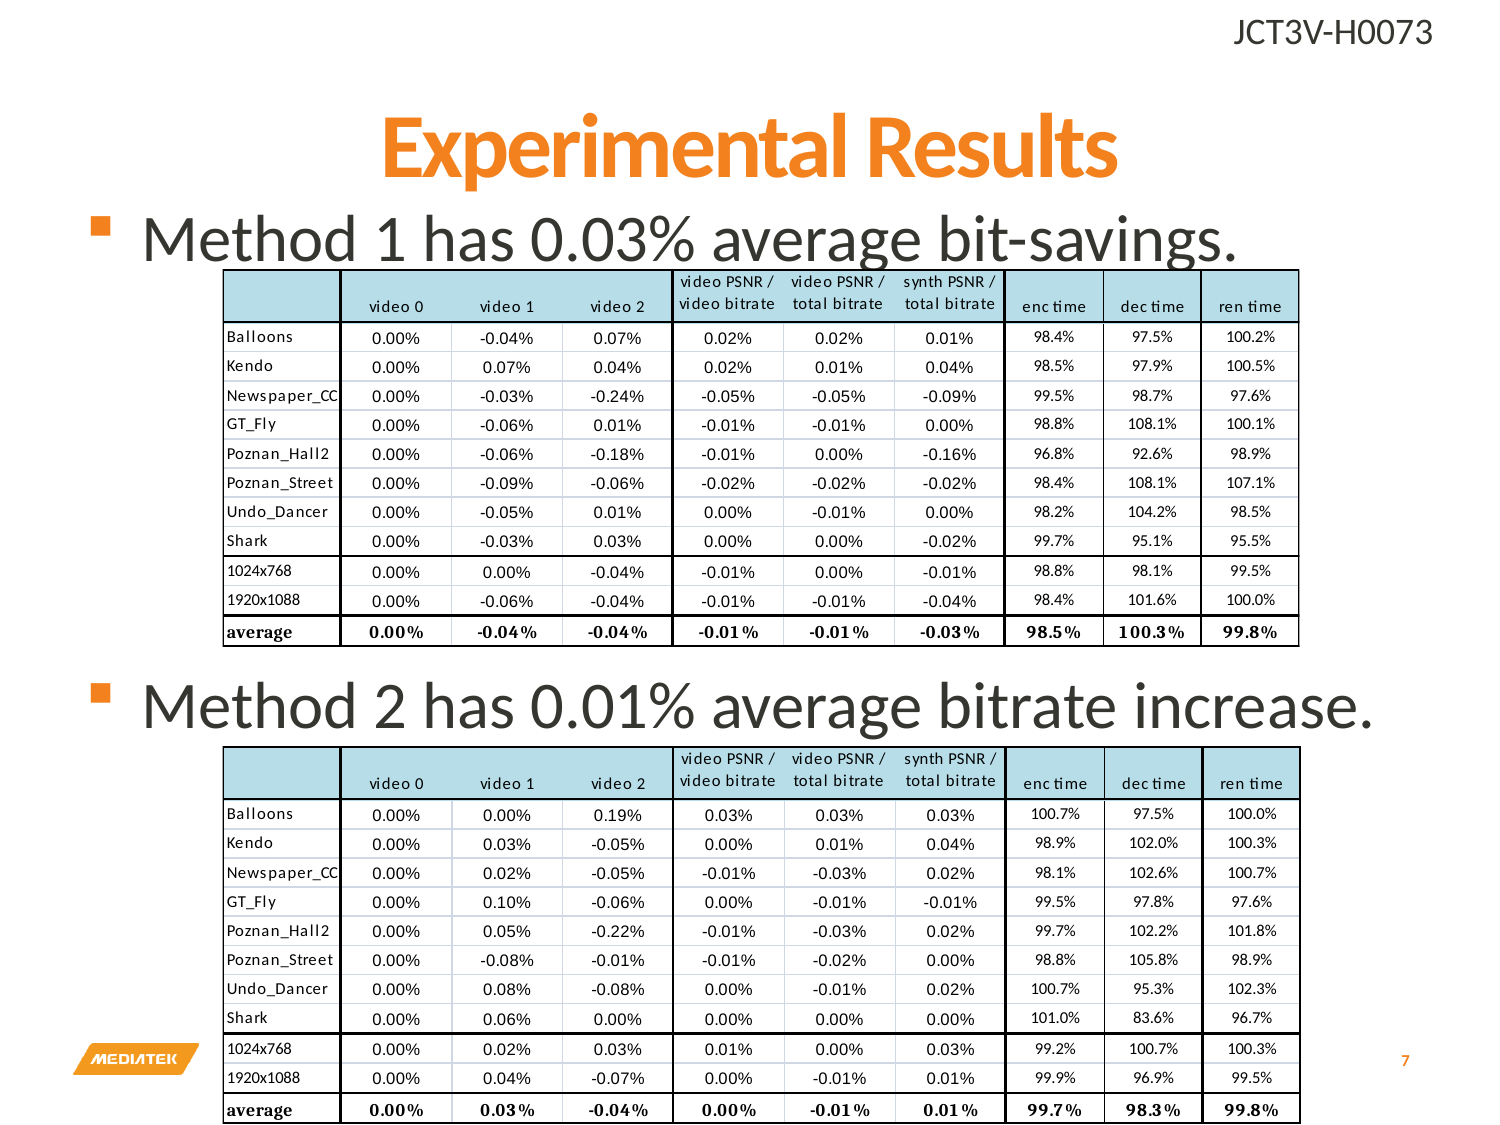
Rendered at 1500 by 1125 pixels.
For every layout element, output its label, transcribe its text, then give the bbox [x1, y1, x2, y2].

picture [73, 1043, 199, 1075]
picture [222, 746, 1303, 1125]
title Experimental Results [75, 99, 1425, 287]
slide_number 7 [1307, 1029, 1425, 1090]
text_box JCT3V-H0073 [1218, 0, 1500, 105]
picture [222, 269, 1301, 648]
list Method 1 has 0.03% average bit-savings. Method 2 has 0.01% average bitrate increase. [70, 187, 1421, 892]
